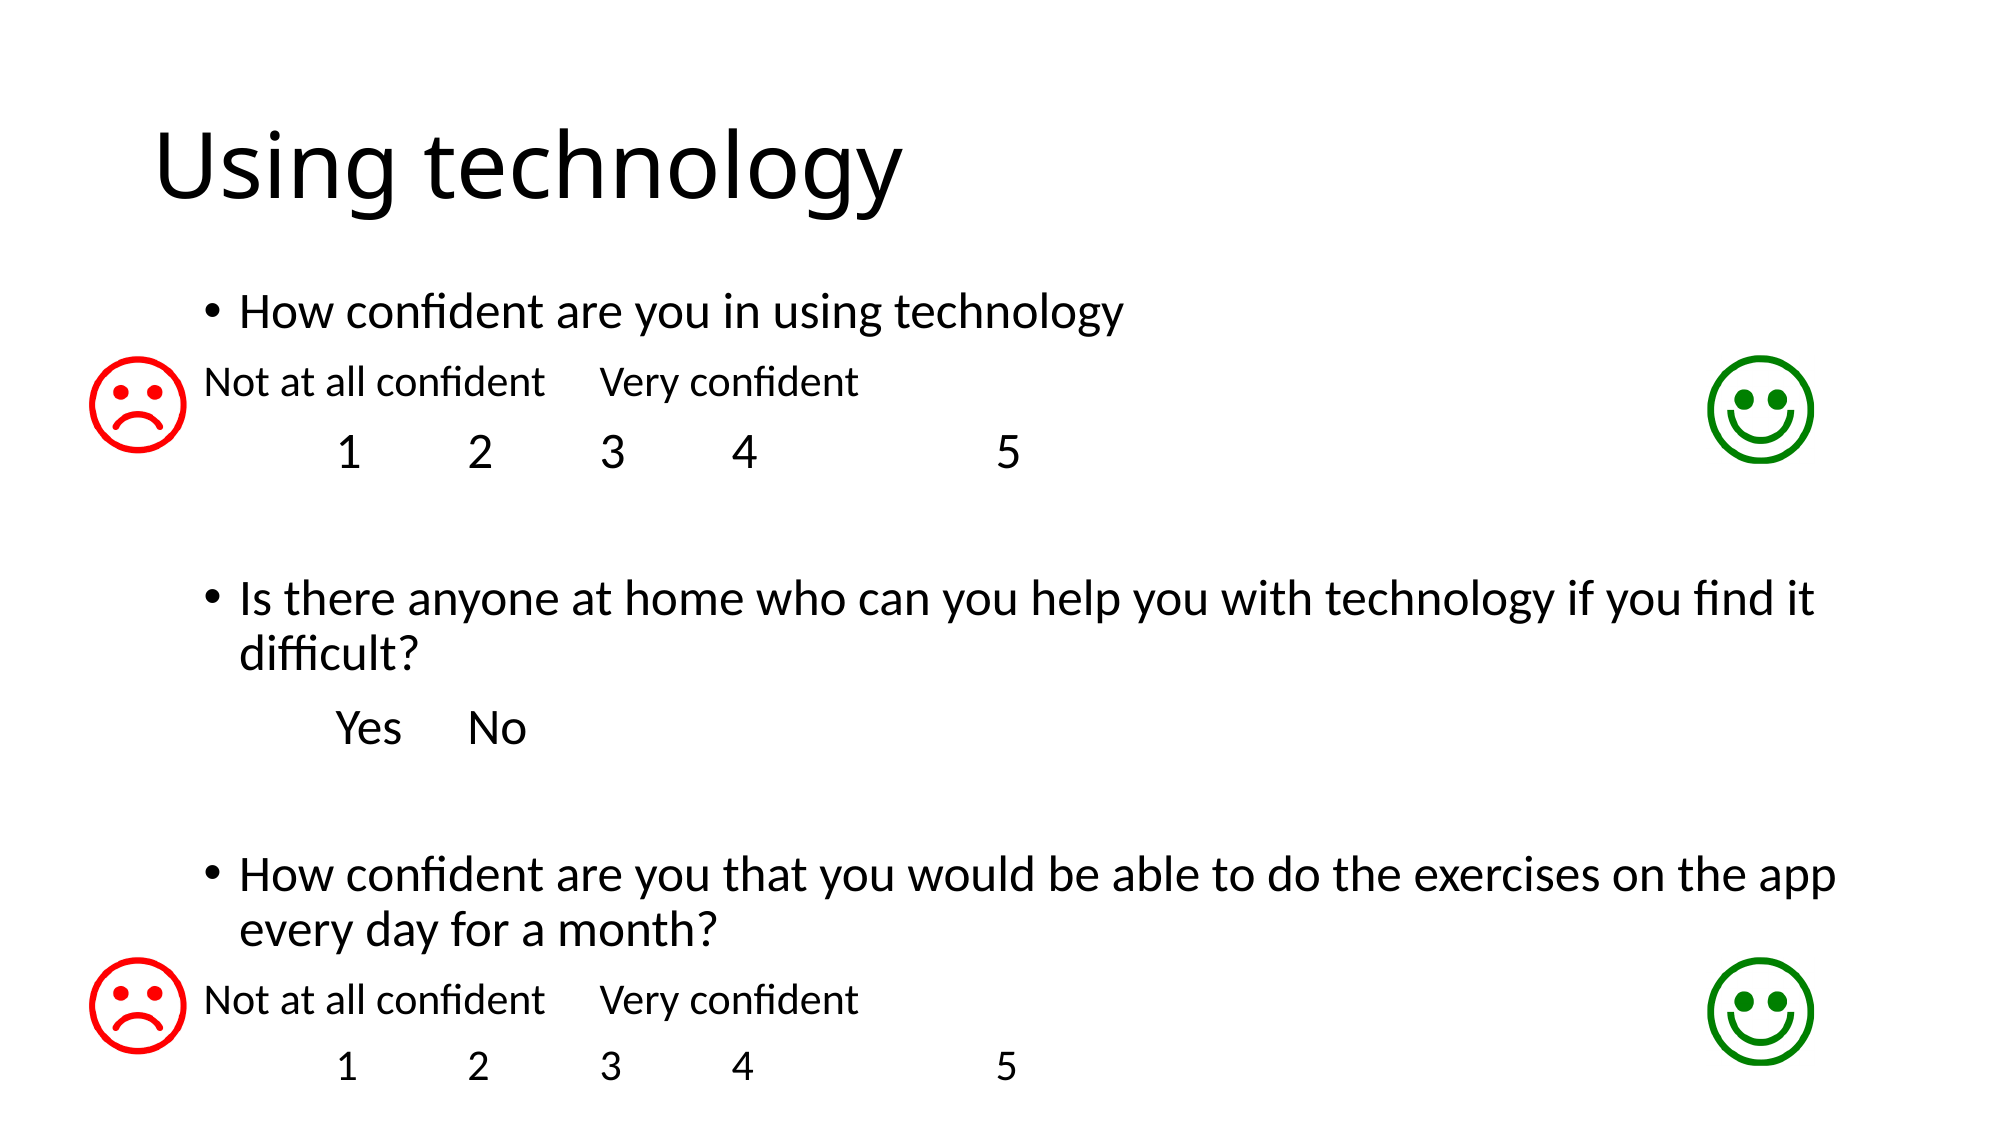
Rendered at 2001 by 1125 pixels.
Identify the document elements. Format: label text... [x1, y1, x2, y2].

picture [1706, 957, 1815, 1066]
picture [1706, 355, 1815, 464]
title Using technology [137, 59, 1863, 278]
picture [74, 951, 201, 1060]
list How confident are you in using technology Not at all confident Very confident 1 2 3 4 5 Is there anyone at home who can you help you with technology if you find it difficult? Yes No How confident are you that you would be able to do the exercises on the app every day for a month? Not at all confident Very confident 1 2 3 4 5 [188, 277, 1914, 1103]
picture [74, 350, 201, 459]
